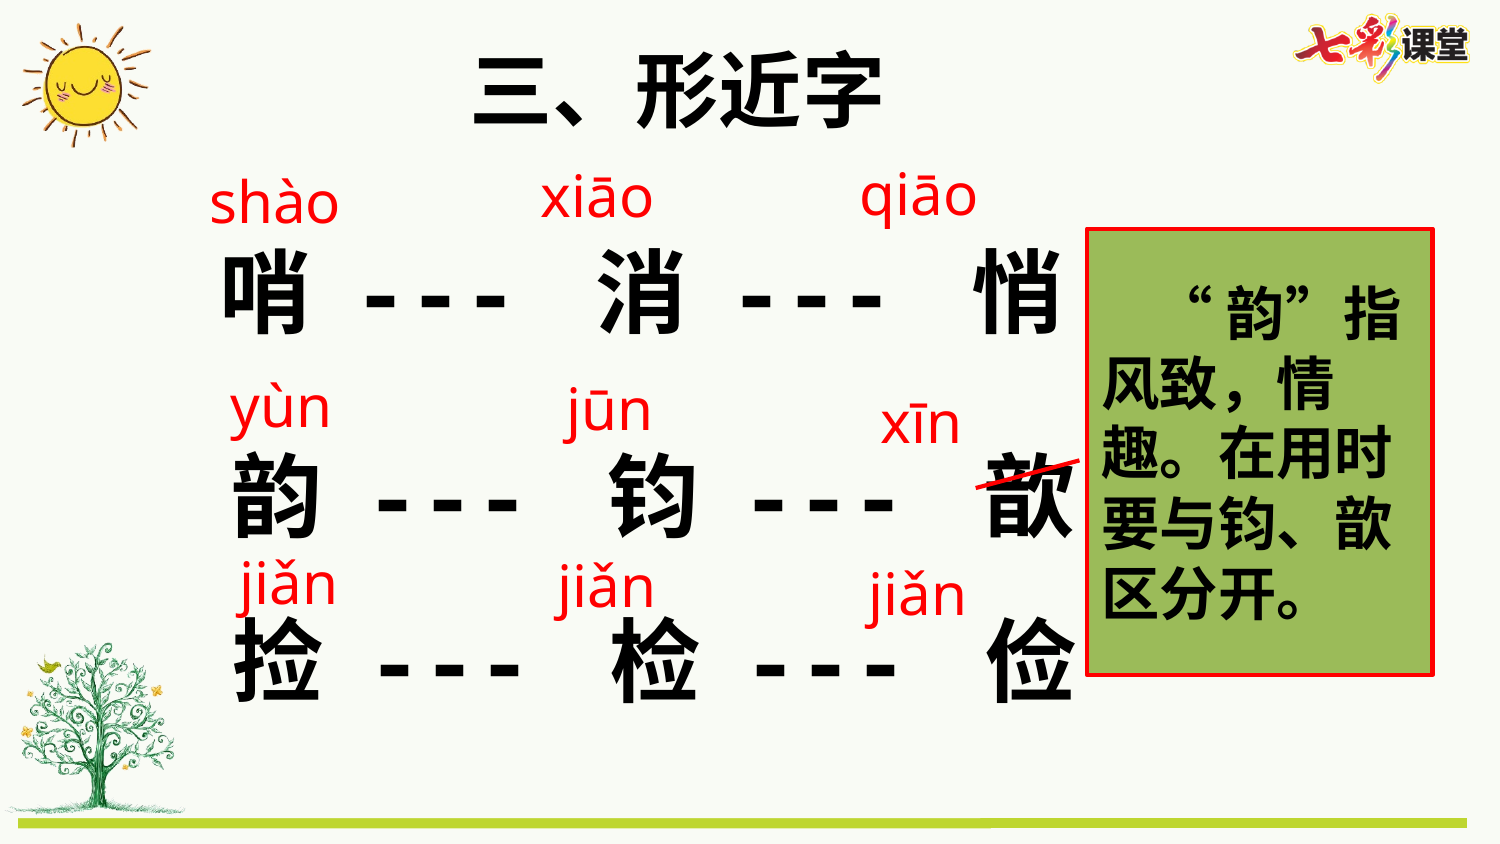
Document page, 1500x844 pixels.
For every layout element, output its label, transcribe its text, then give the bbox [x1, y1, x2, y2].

text_box 哨 --- 消 --- 悄 [204, 227, 1085, 352]
text_box jiǎn [853, 549, 983, 635]
text_box shào [194, 157, 372, 243]
picture [0, 0, 173, 172]
text_box jūn [551, 364, 694, 450]
text_box xiāo [525, 152, 691, 237]
text_box jiǎn [543, 541, 672, 627]
text_box xīn [865, 377, 989, 463]
text_box 捡 --- 检 --- 俭 [218, 596, 1159, 722]
picture [0, 608, 1467, 844]
text_box 三、形近字 [454, 30, 901, 146]
text_box 韵 --- 钧 --- 歆 [216, 431, 1085, 556]
picture [1291, 9, 1472, 87]
text_box “韵”指风致，情趣。在用时要与钧、歆区分开。 [975, 458, 1081, 491]
text_box qiāo [844, 149, 1010, 235]
text_box jiǎn [225, 538, 354, 624]
text_box “韵”指风致，情趣。在用时要与钧、歆区分开。 [1085, 227, 1435, 677]
text_box yùn [215, 361, 348, 447]
